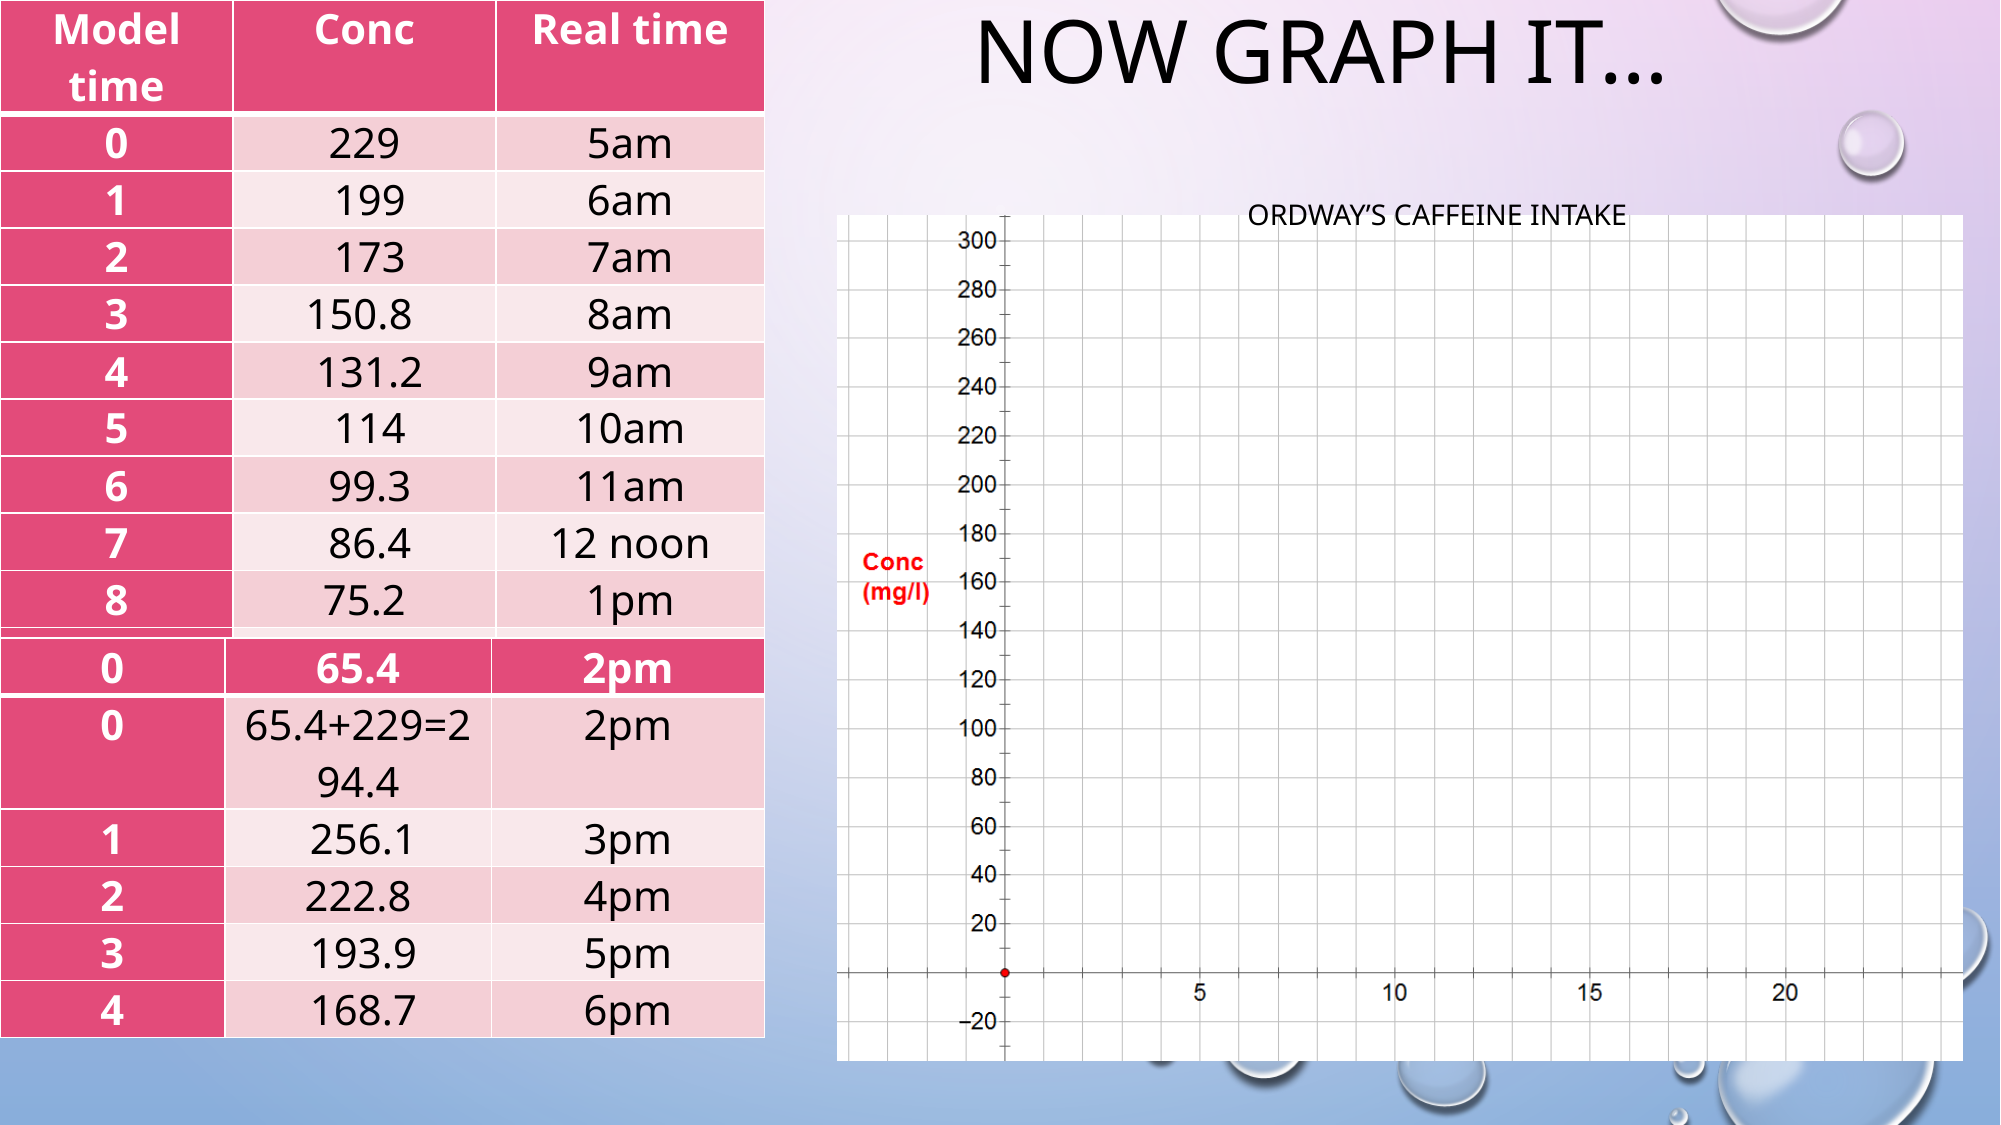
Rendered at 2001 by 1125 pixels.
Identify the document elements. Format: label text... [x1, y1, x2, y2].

table_cell 8am [497, 286, 764, 341]
table_cell 4 [1, 981, 224, 1037]
table_cell 256.1 [226, 810, 491, 866]
table_cell 0 [1, 117, 232, 170]
table_cell 222.8 [226, 867, 491, 923]
table_cell 173 [234, 229, 495, 284]
table_cell 65.4+229=294.4 [226, 698, 491, 808]
table_cell 6 [1, 457, 232, 512]
table_cell 2 [1, 867, 224, 923]
table_cell 11am [497, 457, 764, 512]
table_cell 3pm [492, 810, 764, 866]
table_cell 9 [1, 628, 232, 637]
table_cell 8 [1, 571, 232, 627]
table_header Conc [234, 1, 495, 111]
table_header Model time [1, 1, 232, 111]
table_cell 7 [1, 514, 232, 570]
text_box Now graph it… [765, 0, 2000, 168]
table_cell 5 [1, 400, 232, 455]
table_cell 2pm [497, 628, 764, 637]
table_cell 4 [1, 343, 232, 398]
table_cell 6pm [492, 981, 764, 1037]
table_cell 150.8 [234, 286, 495, 341]
table_cell 6am [497, 172, 764, 227]
table_cell 4pm [492, 867, 764, 923]
table_cell 65.4 [234, 628, 495, 637]
table_cell 12 noon [497, 514, 764, 570]
table_cell 1 [1, 172, 232, 227]
table_cell 75.2 [234, 571, 495, 627]
table_header 0 [1, 639, 224, 693]
table_cell 2pm [492, 698, 764, 808]
table_cell 193.9 [226, 924, 491, 980]
table_cell 5pm [492, 924, 764, 980]
table_cell 10am [497, 400, 764, 455]
table_cell 7am [497, 229, 764, 284]
table_cell 131.2 [234, 343, 495, 398]
table_cell 99.3 [234, 457, 495, 512]
table_cell 3 [1, 286, 232, 341]
table_cell 9am [497, 343, 764, 398]
table_cell 86.4 [234, 514, 495, 570]
table_cell 5am [497, 117, 764, 170]
table_cell 0 [1, 698, 224, 808]
table_cell 114 [234, 400, 495, 455]
table_cell 168.7 [226, 981, 491, 1037]
table_cell 1pm [497, 571, 764, 627]
picture [0, 168, 2000, 1125]
table_cell 2 [1, 229, 232, 284]
table_header 2pm [492, 639, 764, 693]
table_cell 1 [1, 810, 224, 866]
table_header Real time [497, 1, 764, 111]
text_box Ordway’s caffeine intake [997, 190, 1878, 213]
table_cell 229 [234, 117, 495, 170]
table_cell 3 [1, 924, 224, 980]
table_cell 199 [234, 172, 495, 227]
table_header 65.4 [226, 639, 491, 693]
